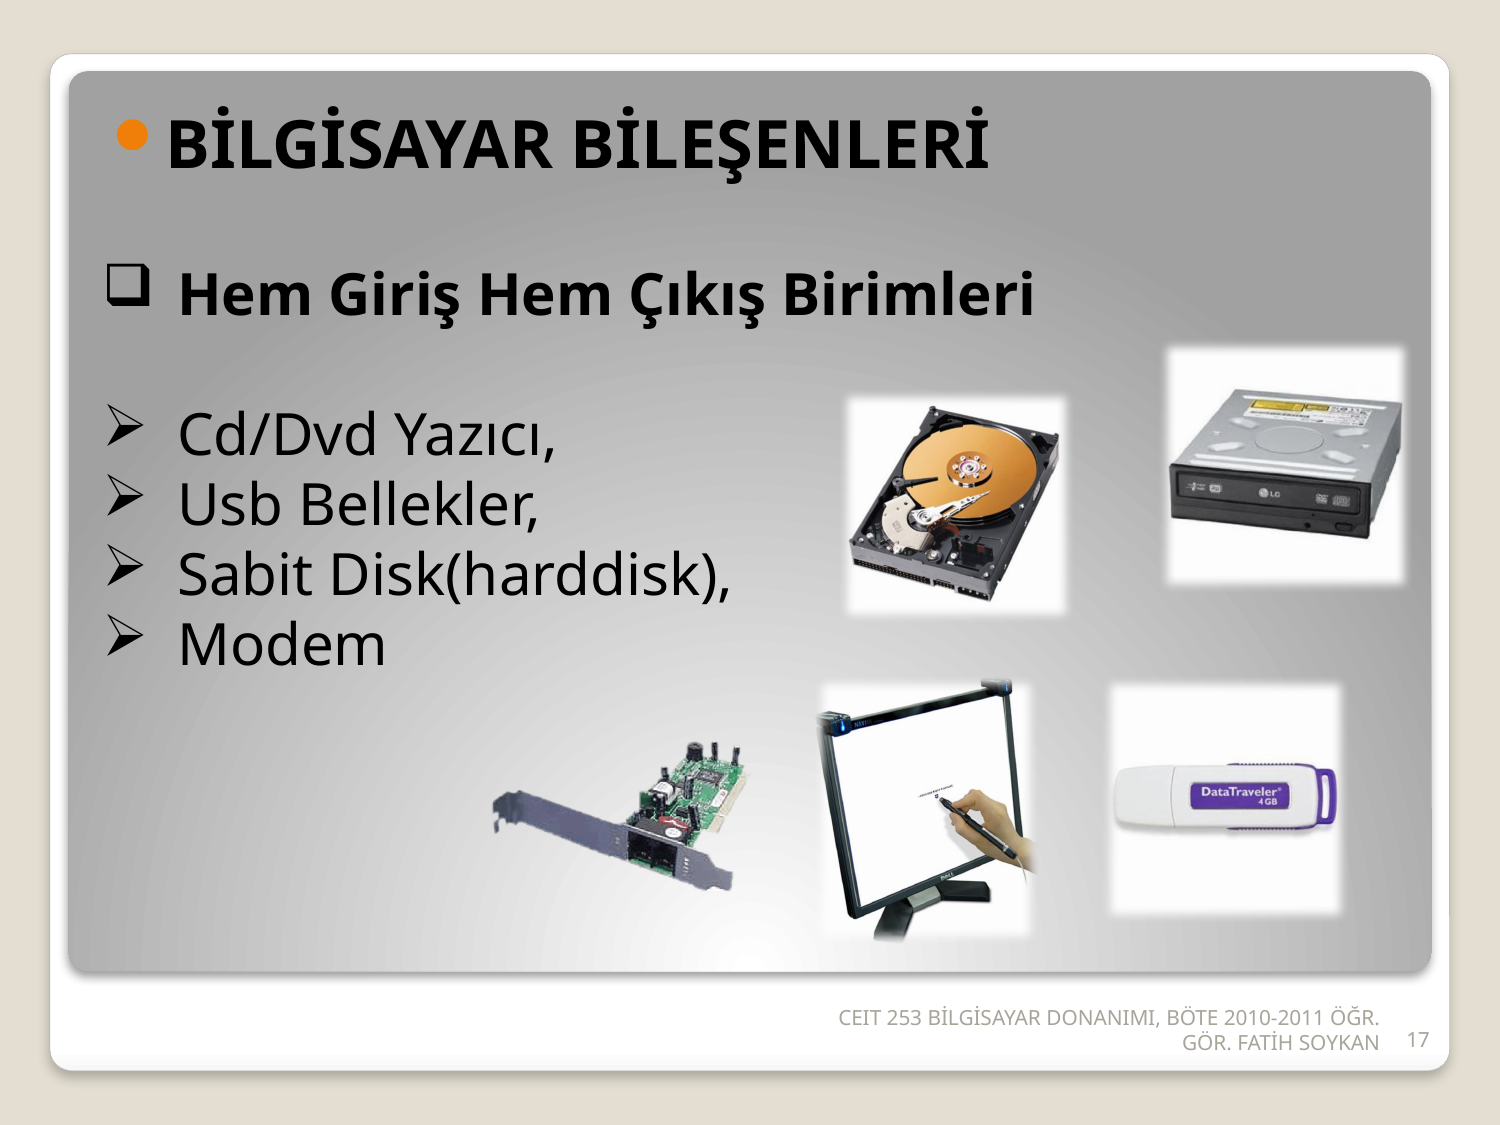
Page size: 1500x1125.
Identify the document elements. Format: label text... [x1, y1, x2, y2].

picture [812, 674, 1040, 946]
picture [837, 387, 1076, 626]
list BİLGİSAYAR BİLEŞENLERİ [82, 86, 1425, 300]
text_box Hem Giriş Hem Çıkış Birimleri Cd/Dvd Yazıcı, Usb Bellekler, Sabit Disk(harddisk), Modem [87, 200, 1413, 685]
slide_number 17 [1395, 1002, 1445, 1063]
footer CEIT 253 BİLGİSAYAR DONANIMI, BÖTE 2010-2011 ÖĞR. GÖR. FATİH SOYKAN [800, 1002, 1395, 1063]
picture [490, 689, 756, 954]
picture [1099, 674, 1351, 926]
picture [1156, 337, 1414, 594]
